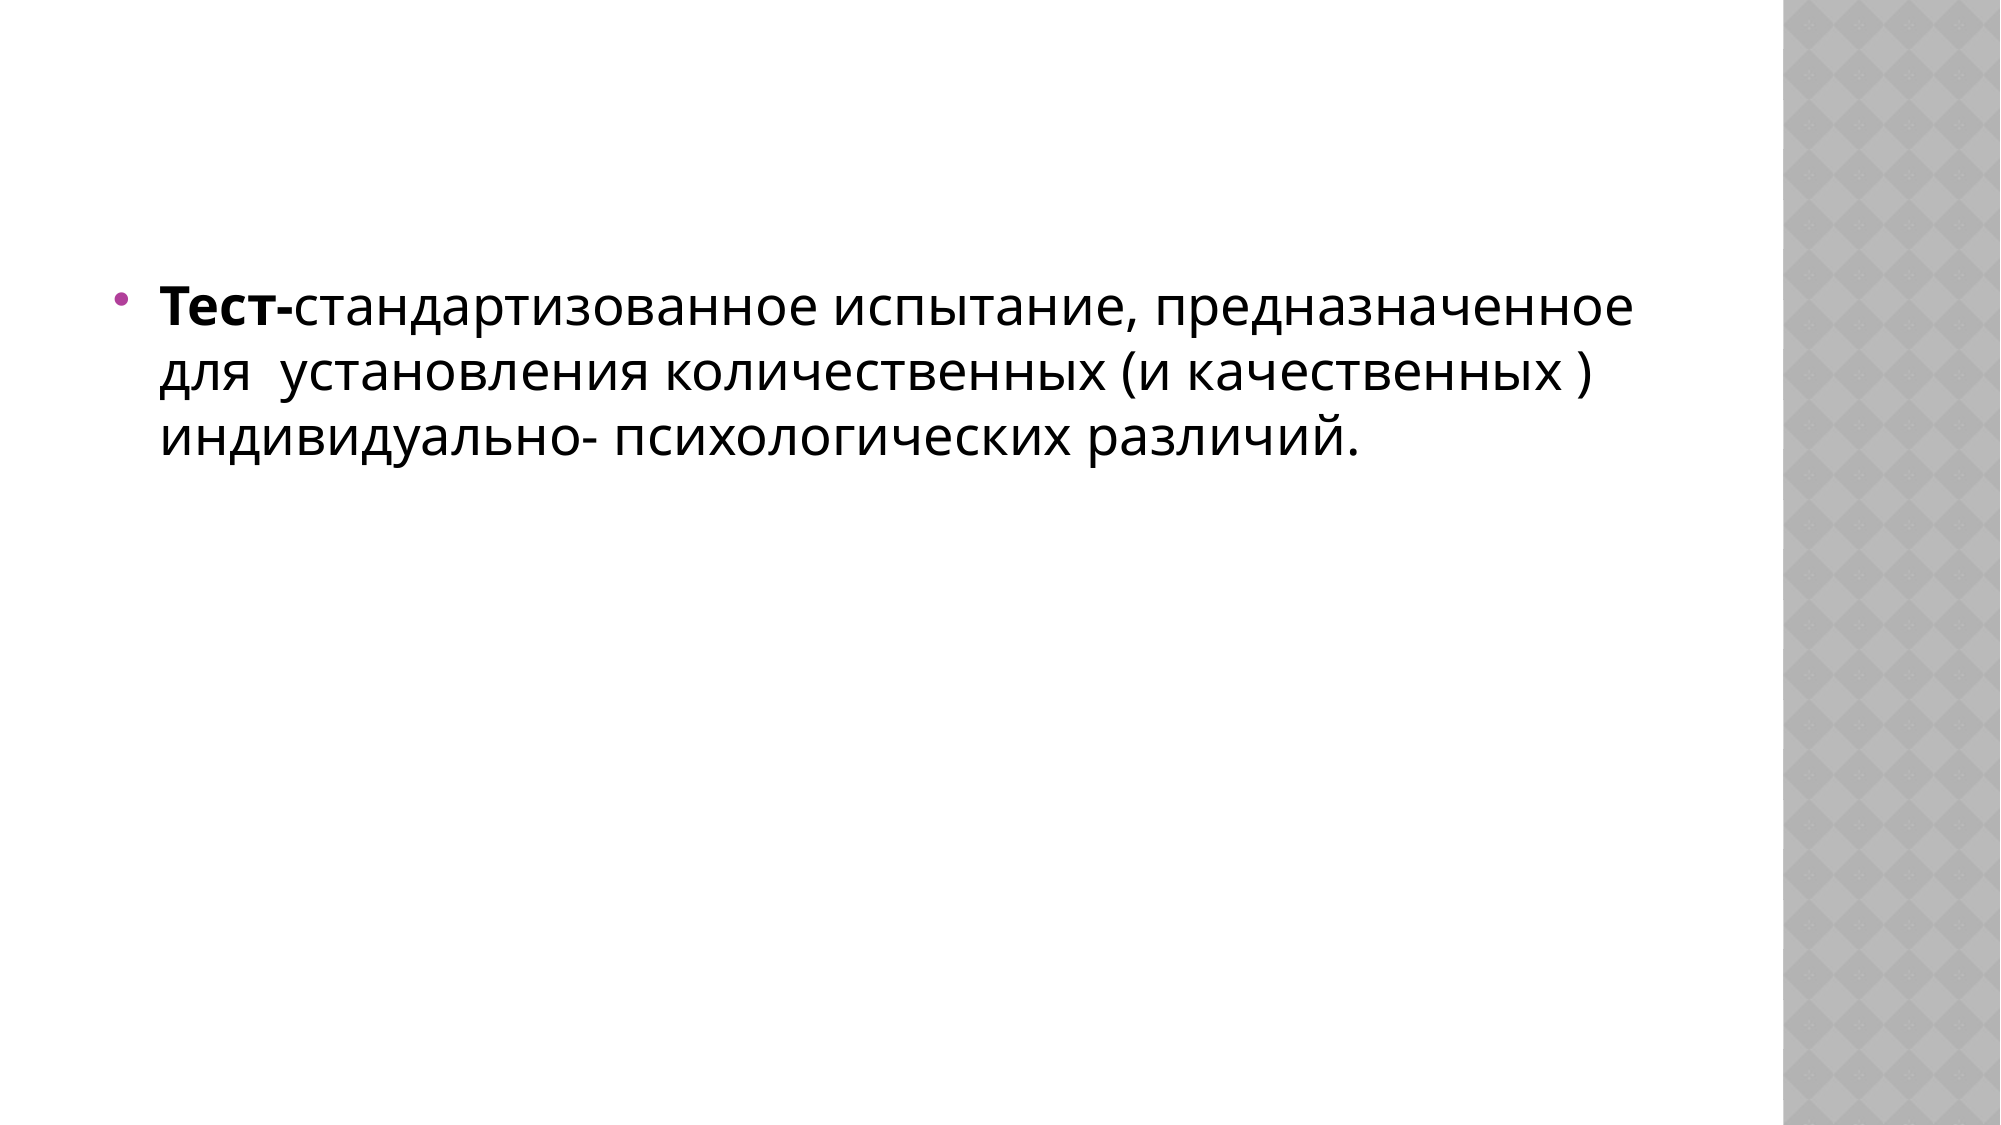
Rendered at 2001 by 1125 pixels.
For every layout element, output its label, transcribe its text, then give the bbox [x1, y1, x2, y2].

list Тест-стандартизованное испытание, предназначенное для установления количественных (и качественных ) индивидуально- психологических различий. [99, 264, 1684, 1059]
